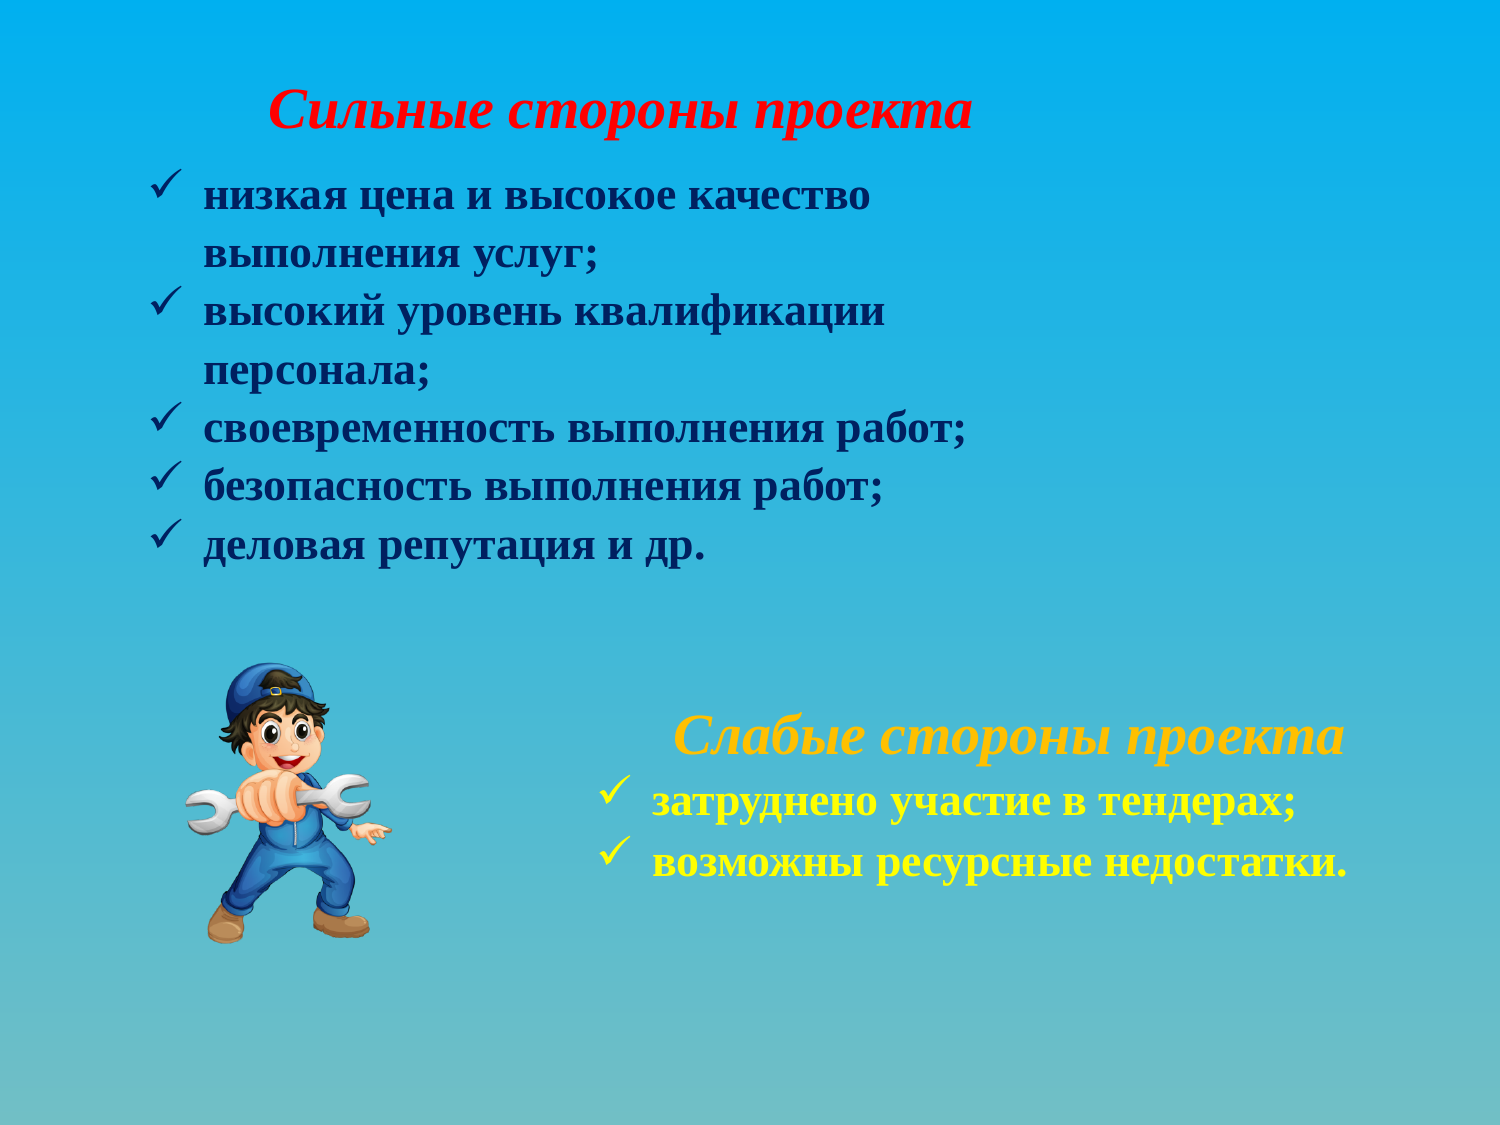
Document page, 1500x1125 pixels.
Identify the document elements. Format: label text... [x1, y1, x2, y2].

table_cell безопасность выполнения работ; [136, 452, 1107, 511]
table_header Слабые стороны проекта [585, 692, 1435, 767]
table_cell высокий уровень квалификации персонала; [136, 277, 1107, 394]
table_cell своевременность выполнения работ; [136, 394, 1107, 452]
table_cell низкая цена и высокое качество выполнения услуг; [136, 161, 1107, 277]
table_header Сильные стороны проекта [136, 66, 1107, 161]
table_cell деловая репутация и др. [136, 511, 1107, 569]
picture [171, 633, 395, 961]
table_cell затруднено участие в тендерах; [585, 767, 1435, 828]
table_cell возможны ресурсные недостатки. [585, 828, 1435, 926]
